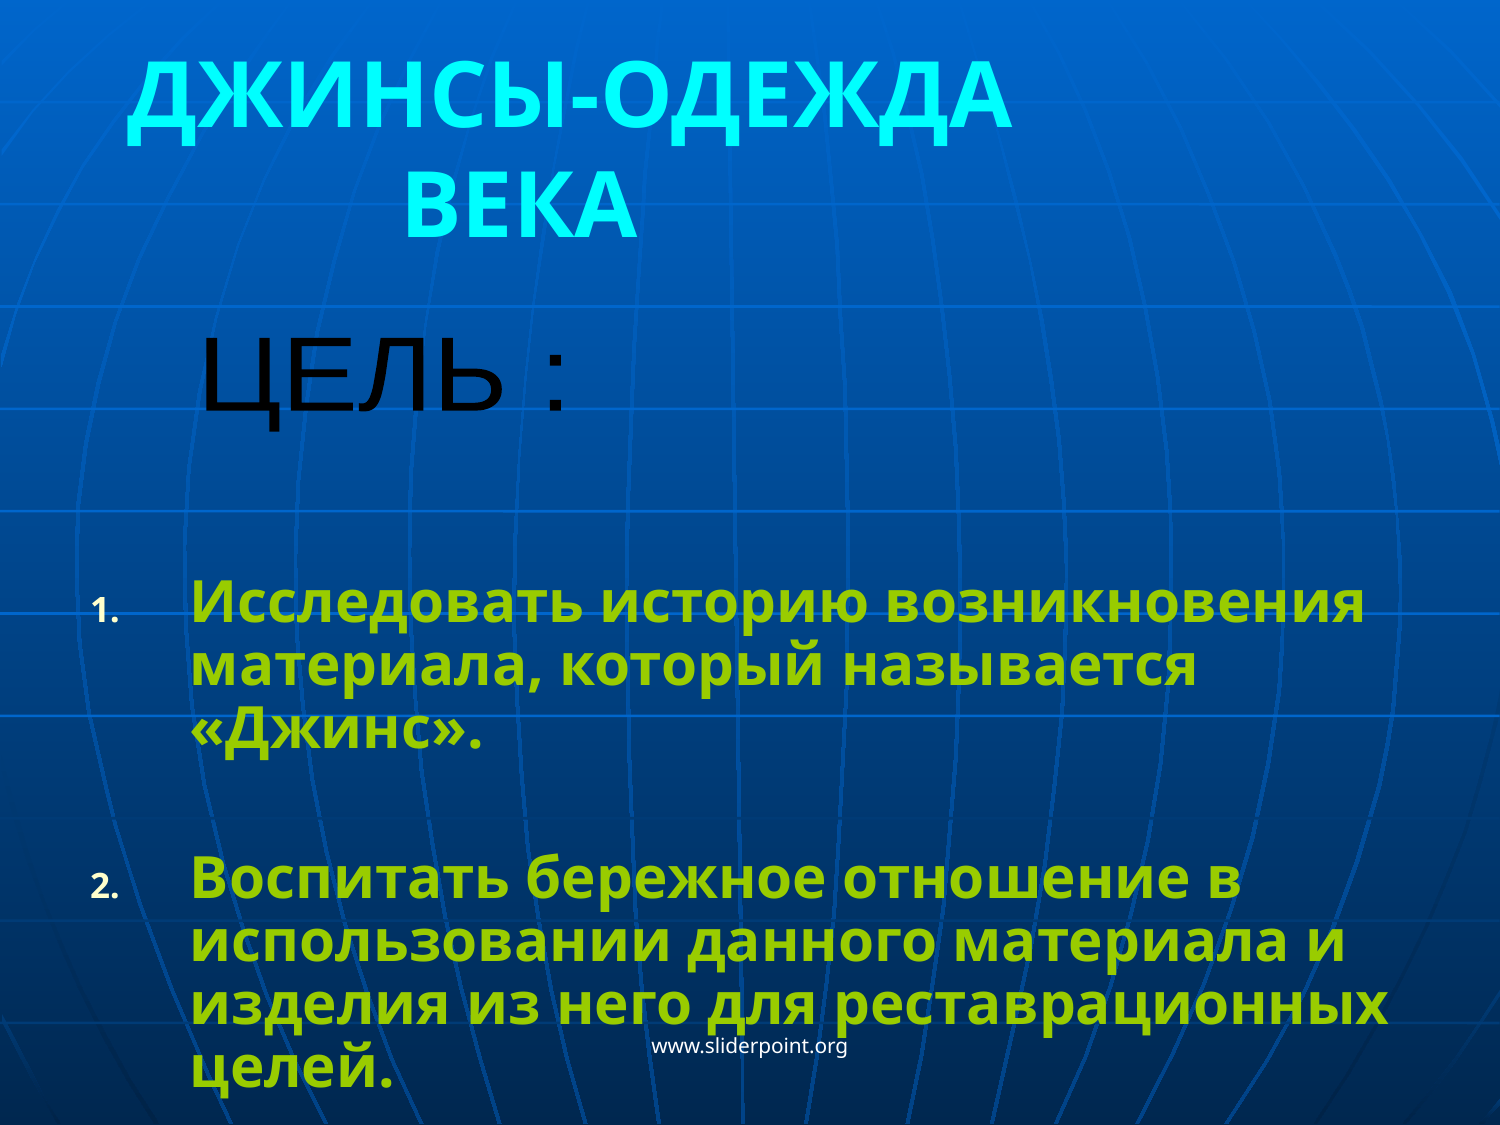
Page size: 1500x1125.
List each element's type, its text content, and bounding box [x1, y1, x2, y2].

title ДЖИНСЫ-ОДЕЖДА ВЕКА [111, 0, 1426, 292]
footer www.sliderpoint.org [512, 1024, 988, 1101]
list Исследовать историю возникновения материала, который называется «Джинс». Воспитать бережное отношение в использовании данного материала и изделия из него для реставрационных целей. [74, 408, 1500, 1012]
